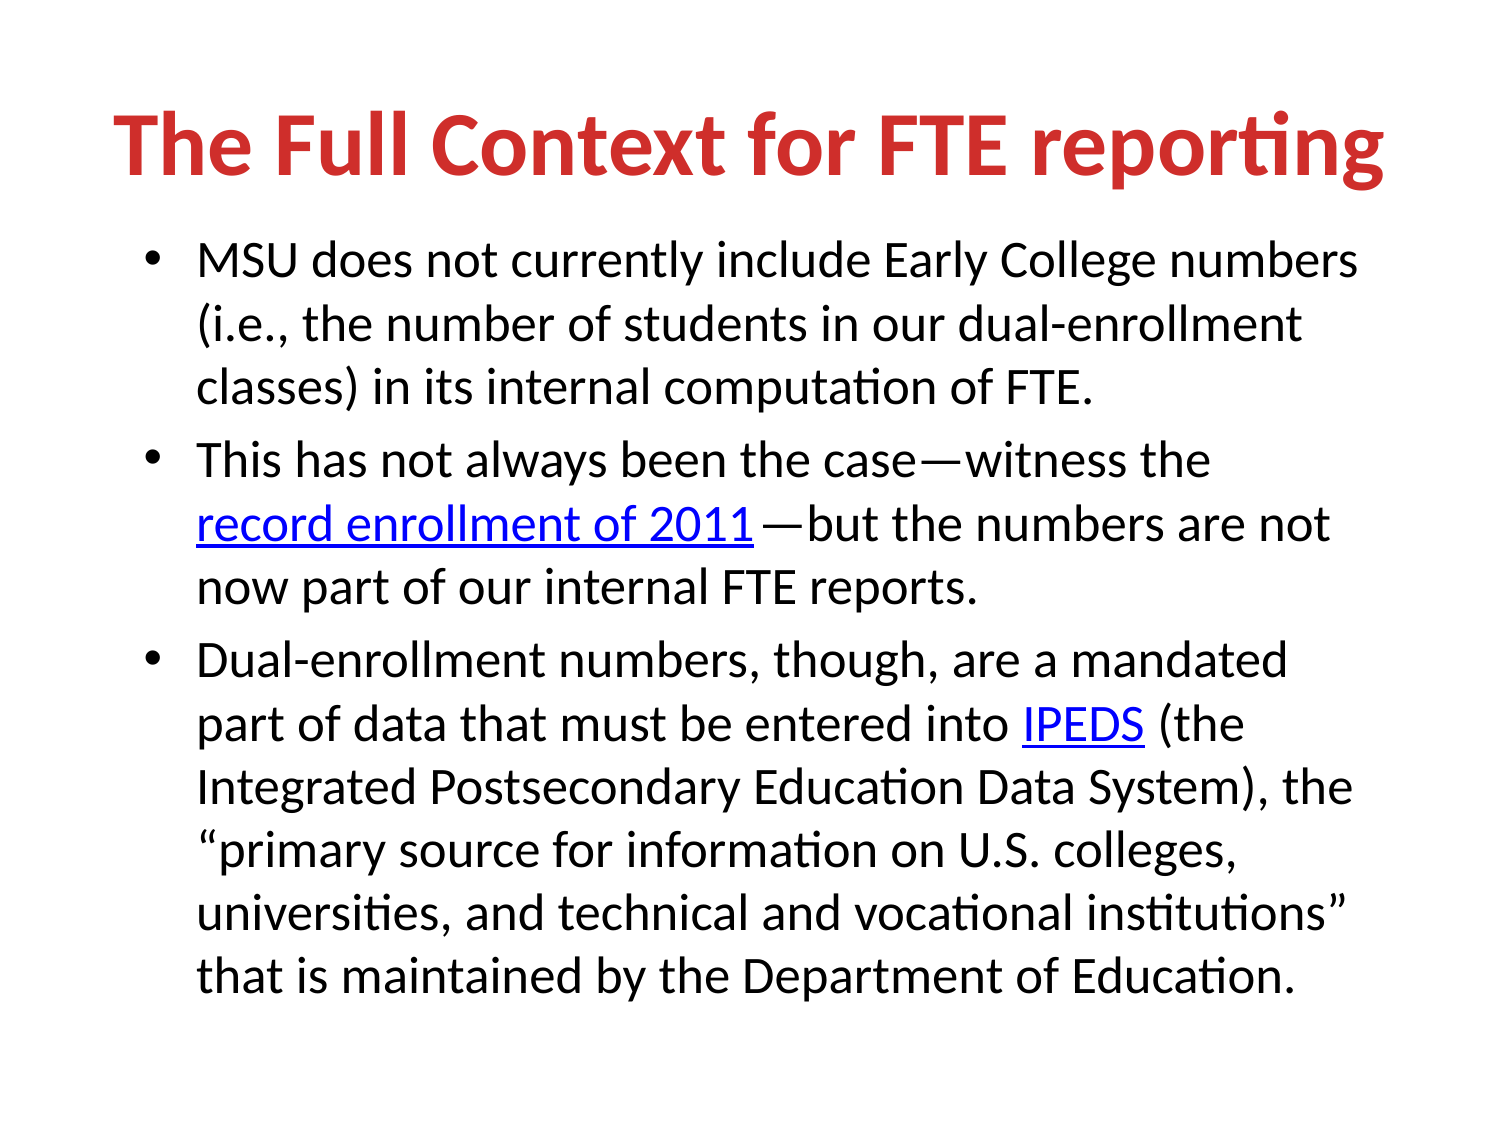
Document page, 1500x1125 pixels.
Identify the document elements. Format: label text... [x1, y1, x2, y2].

title The Full Context for FTE reporting [75, 45, 1425, 233]
list MSU does not currently include Early College numbers (i.e., the number of students in our dual-enrollment classes) in its internal computation of FTE. This has not always been the case—witness the record enrollment of 2011—but the numbers are not now part of our internal FTE reports. Dual-enrollment numbers, though, are a mandated part of data that must be entered into IPEDS (the Integrated Postsecondary Education Data System), the “primary source for information on U.S. colleges, universities, and technical and vocational institutions” that is maintained by the Department of Education. [128, 217, 1383, 1031]
